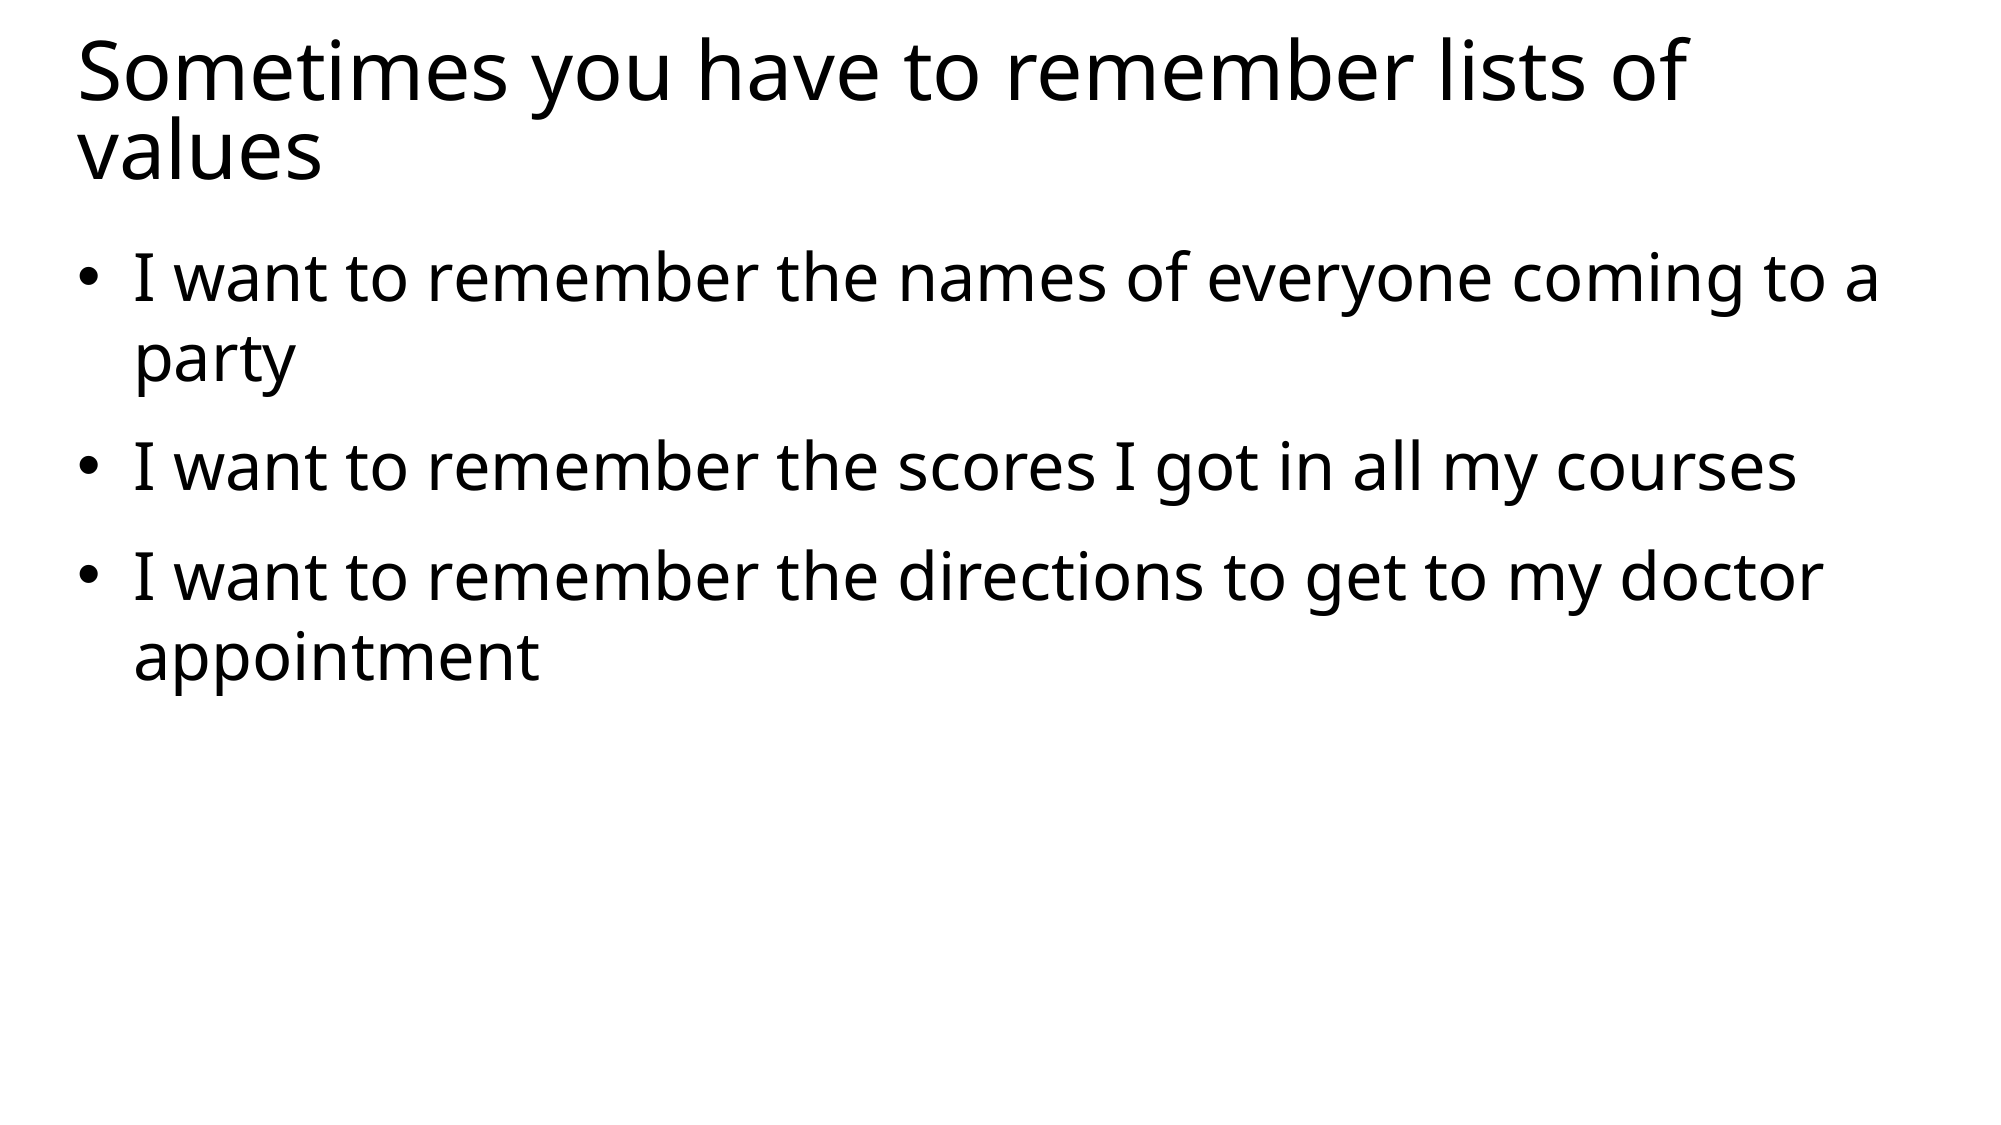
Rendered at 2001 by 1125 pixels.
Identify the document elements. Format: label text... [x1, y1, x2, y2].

title Sometimes you have to remember lists of values [62, 29, 1953, 205]
list I want to remember the names of everyone coming to a party I want to remember the scores I got in all my courses I want to remember the directions to get to my doctor appointment [62, 227, 1953, 1096]
